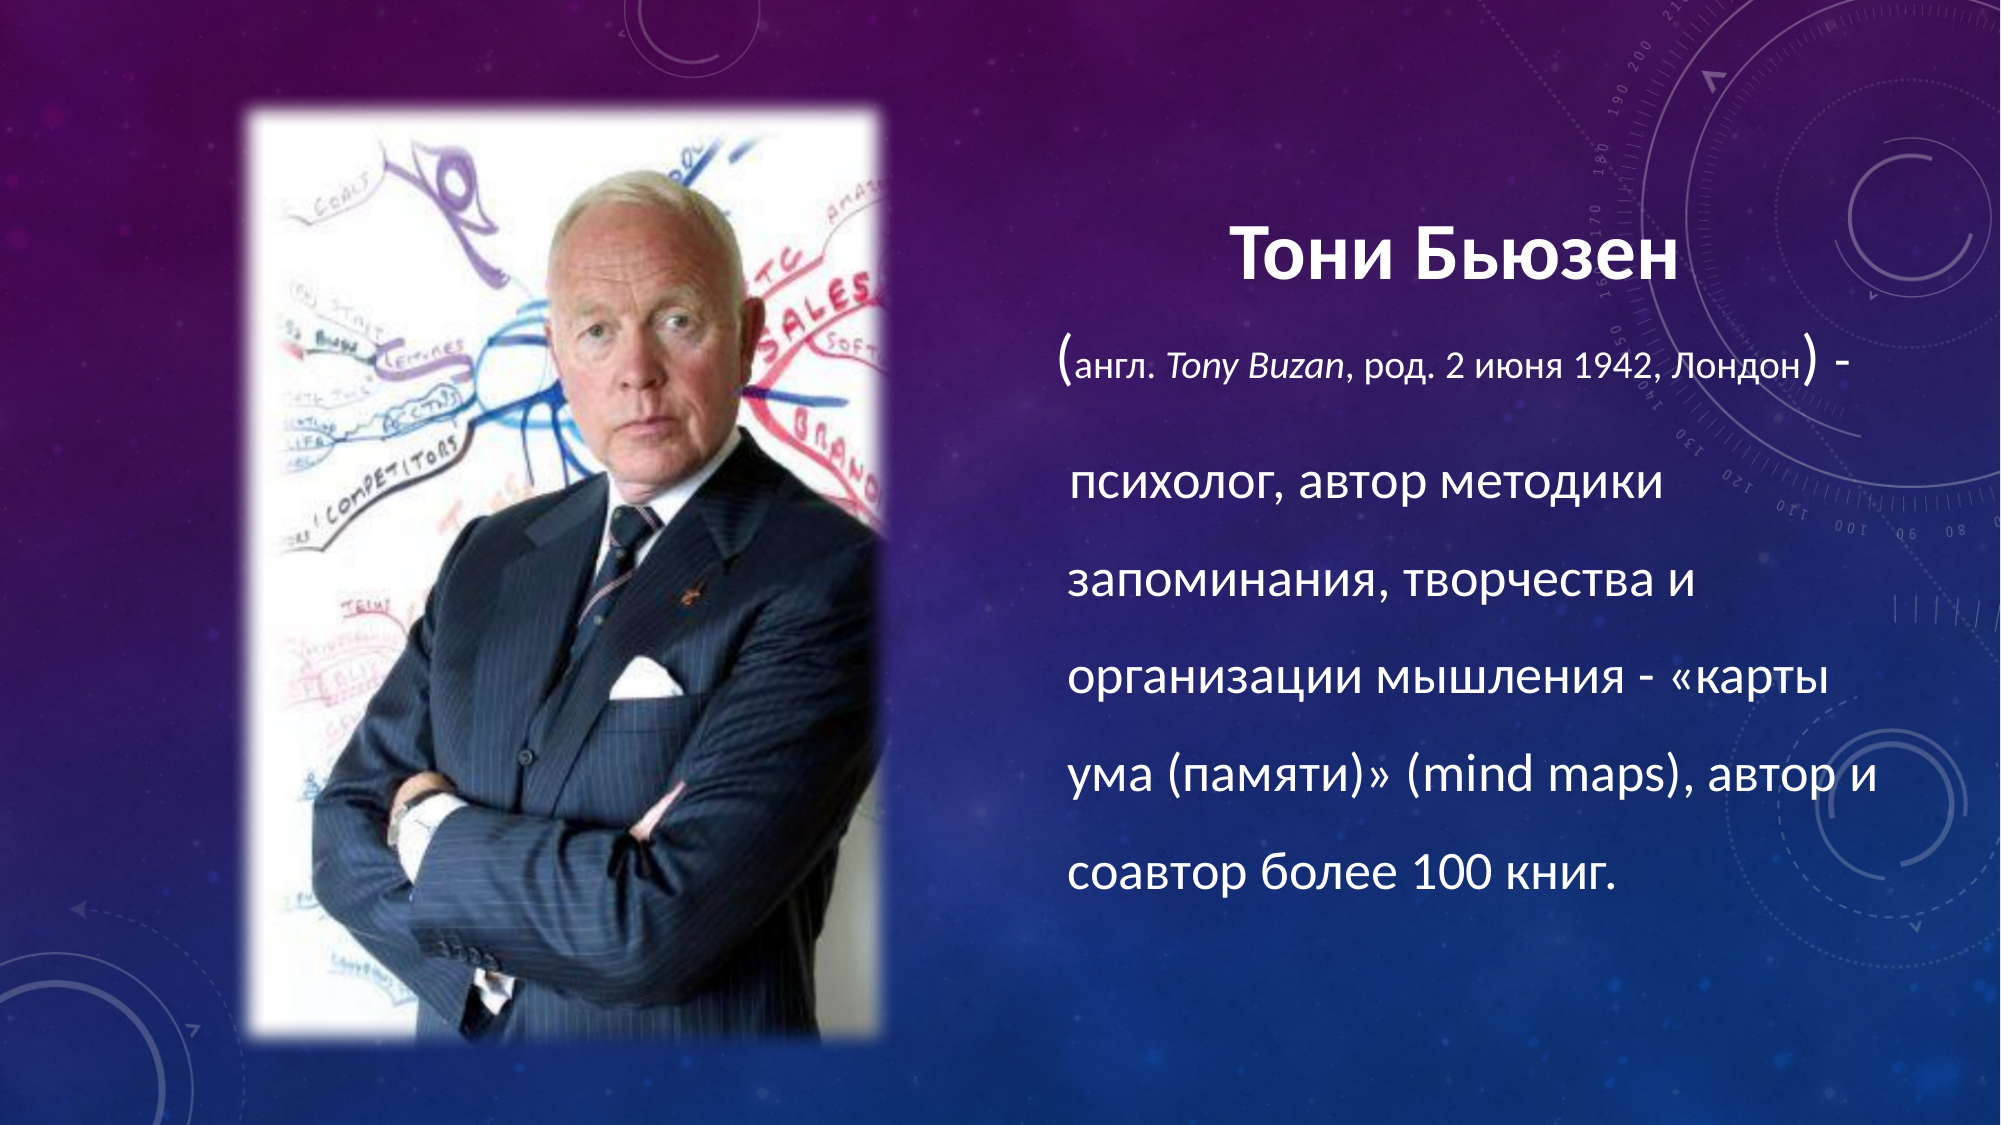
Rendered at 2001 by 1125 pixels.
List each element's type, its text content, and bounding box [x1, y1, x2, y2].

picture [0, 0, 2001, 1125]
list Тони Бьюзен (англ. Tony Buzan, род. 2 июня 1942, Лондон) - психолог, автор методики запоминания, творчества и организации мышления - «карты ума (памяти)» (mind maps), автор и соавтор более 100 книг. [1005, 67, 1924, 1031]
